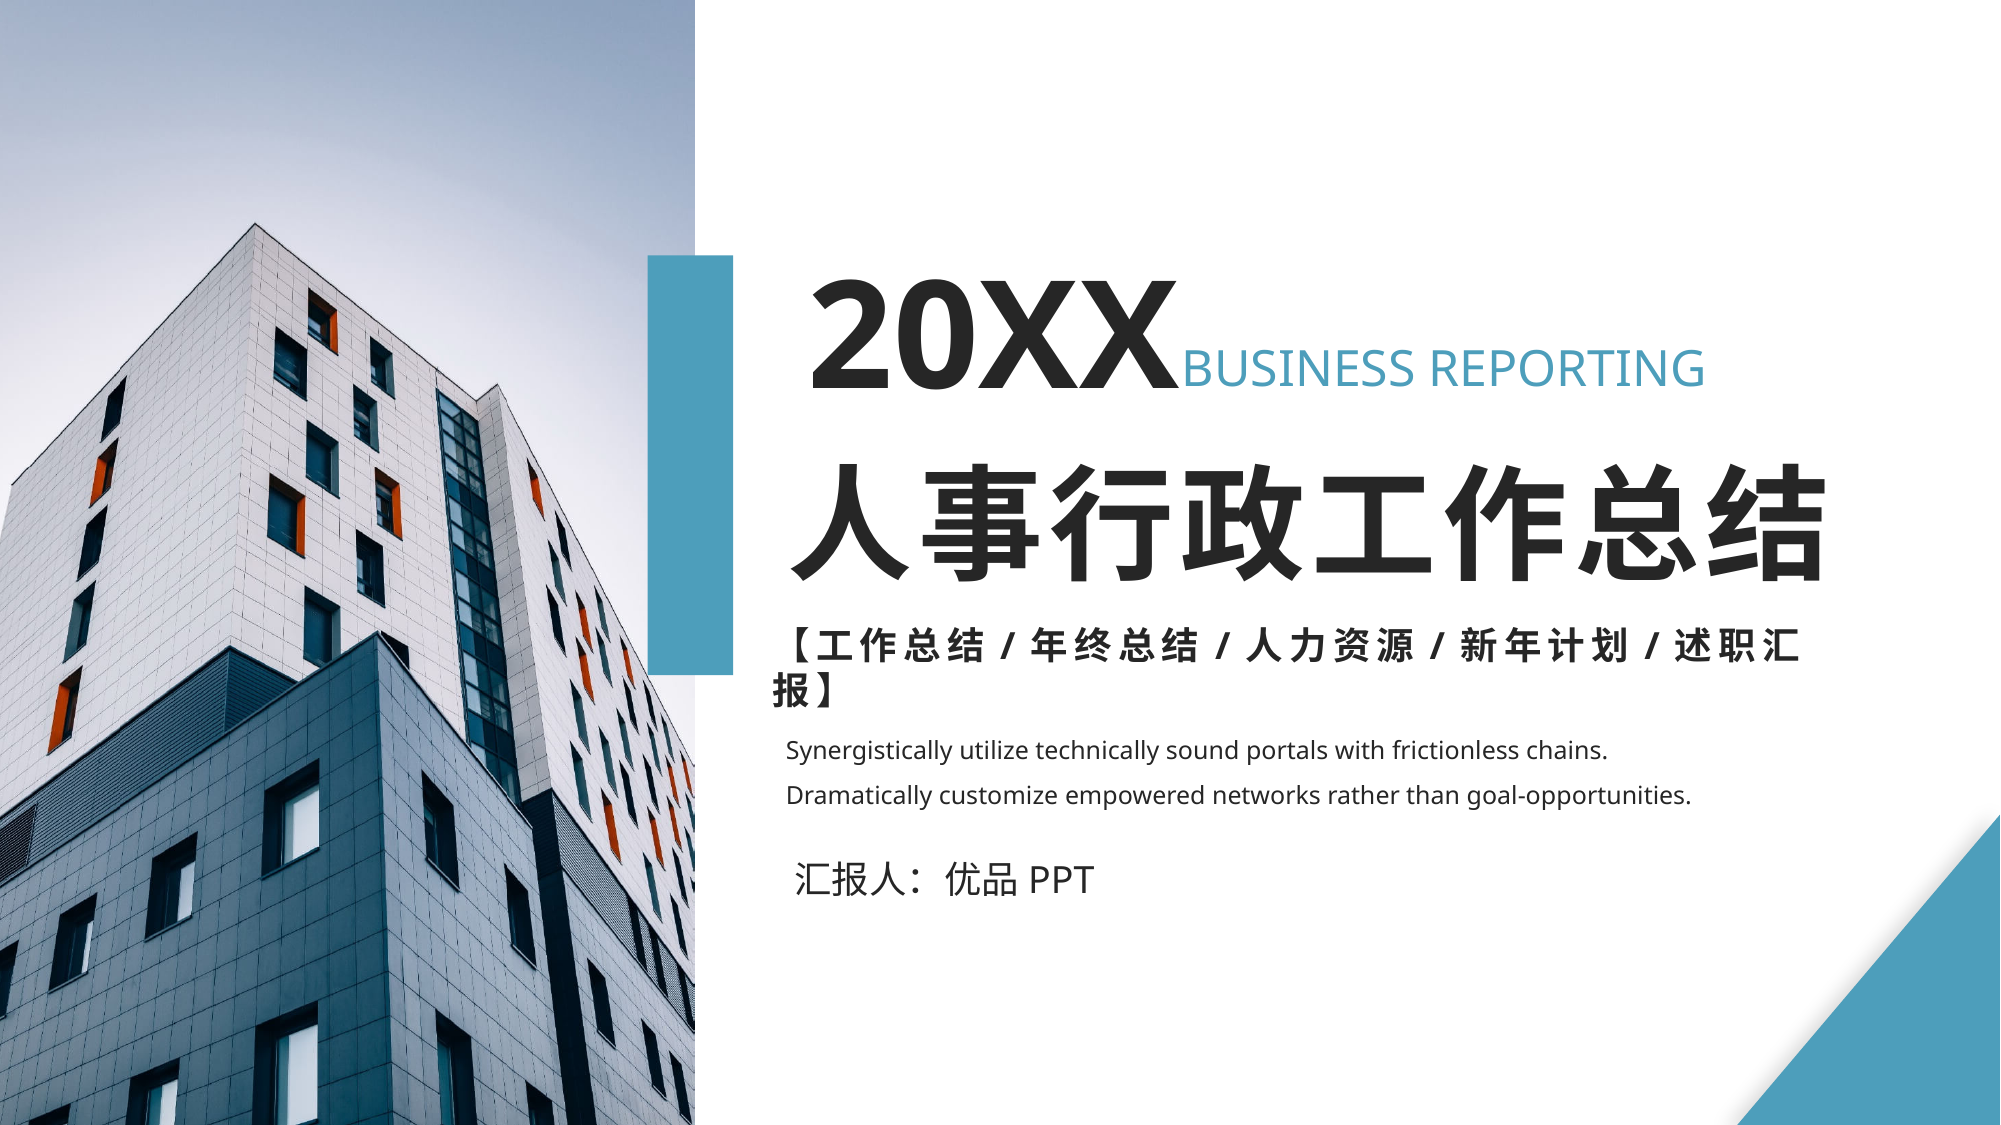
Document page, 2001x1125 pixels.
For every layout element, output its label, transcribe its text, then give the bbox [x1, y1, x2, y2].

text_box Synergistically utilize technically sound portals with frictionless chains. Dramatically customize empowered networks rather than goal-opportunities. [785, 720, 1719, 810]
picture [0, 0, 695, 1125]
text_box 20XX [792, 230, 1194, 426]
text_box [694, 254, 734, 676]
text_box 人事行政工作总结 [772, 437, 1892, 603]
text_box [1735, 812, 2000, 1125]
text_box 【工作总结/年终总结/人力资源/新年计划/述职汇报】 [757, 614, 1877, 720]
text_box BUSINESS REPORTING [1166, 329, 1835, 404]
text_box 汇报人：优品PPT [779, 849, 1123, 909]
